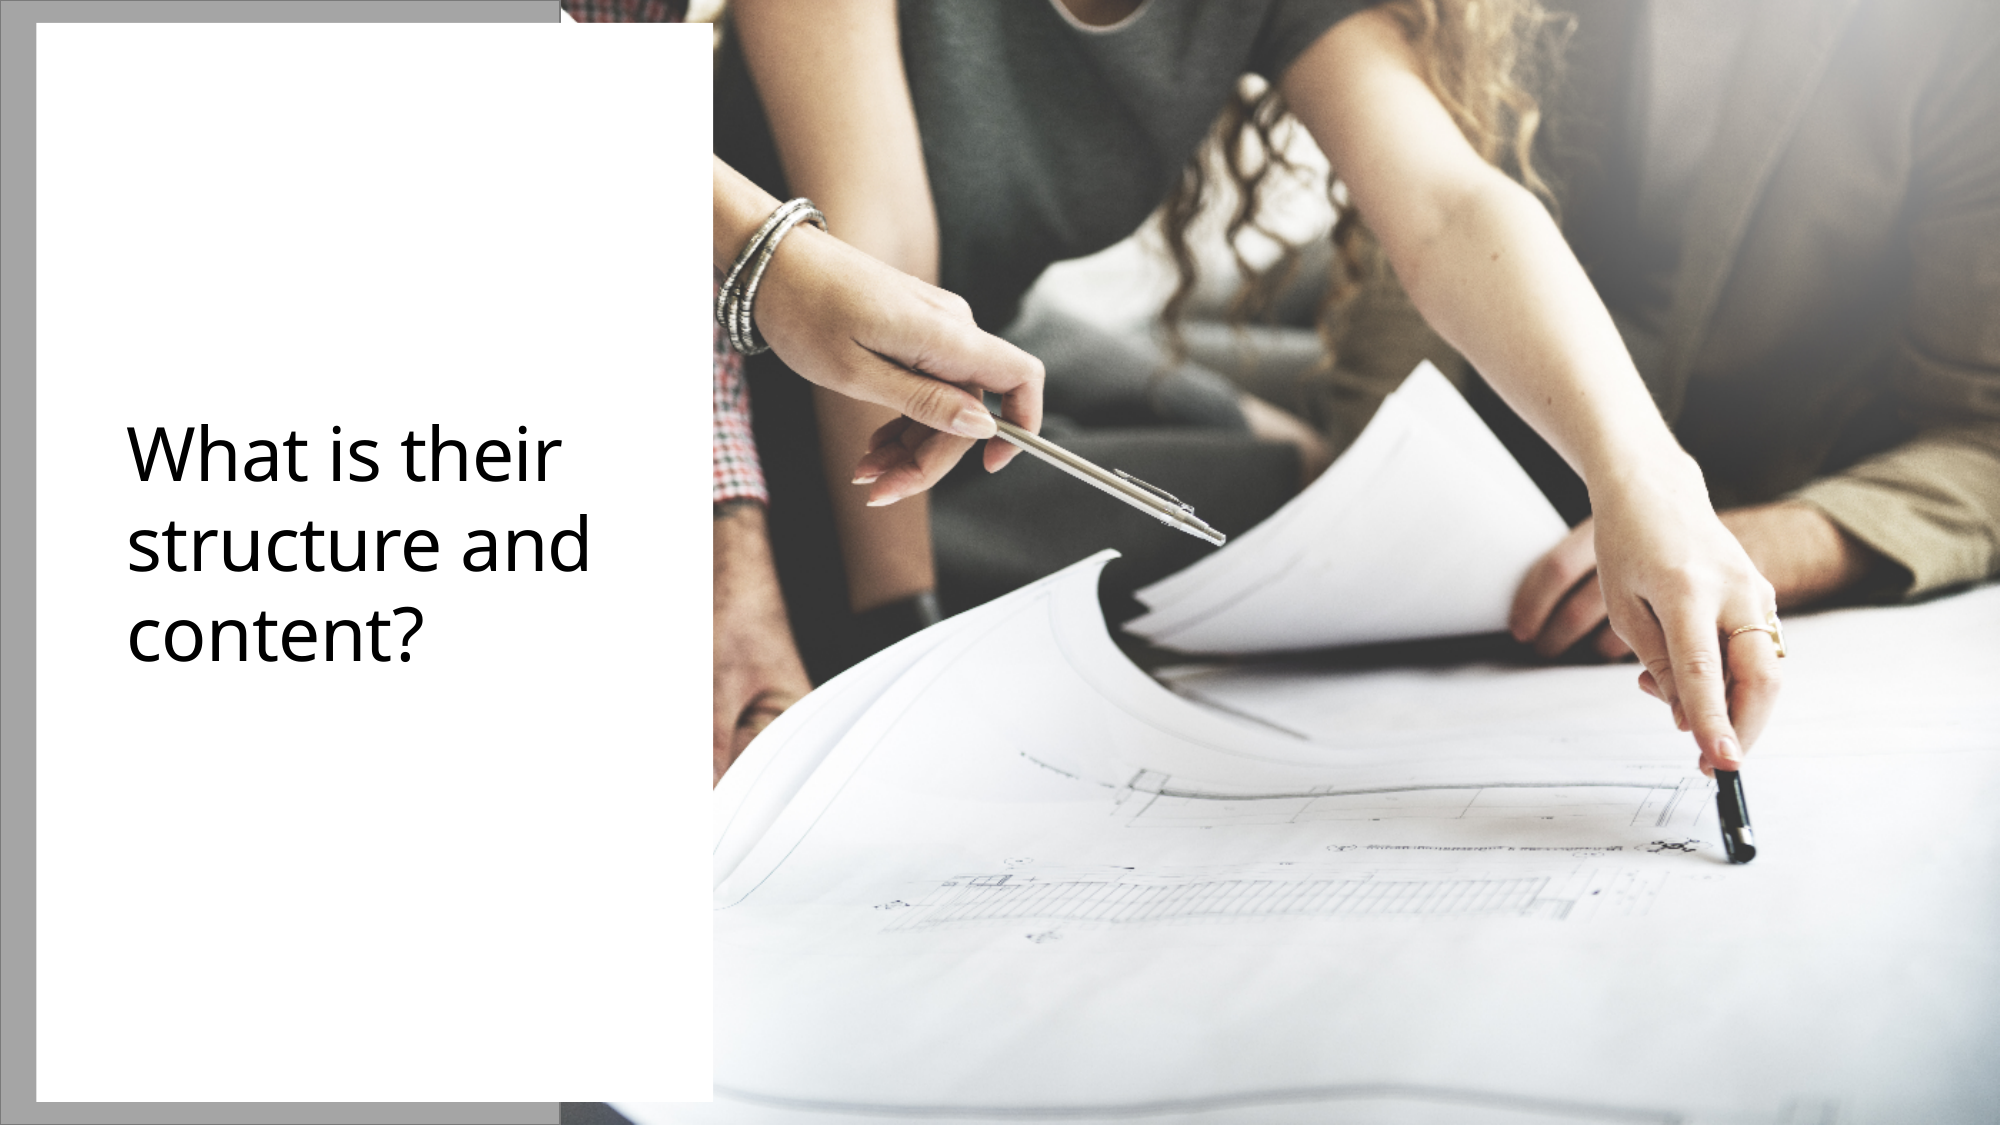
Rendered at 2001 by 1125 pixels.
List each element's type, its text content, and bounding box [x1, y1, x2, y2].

title What is their structure and content? [35, 22, 313, 1103]
text_box [0, 0, 313, 1125]
picture [313, 0, 2000, 1125]
